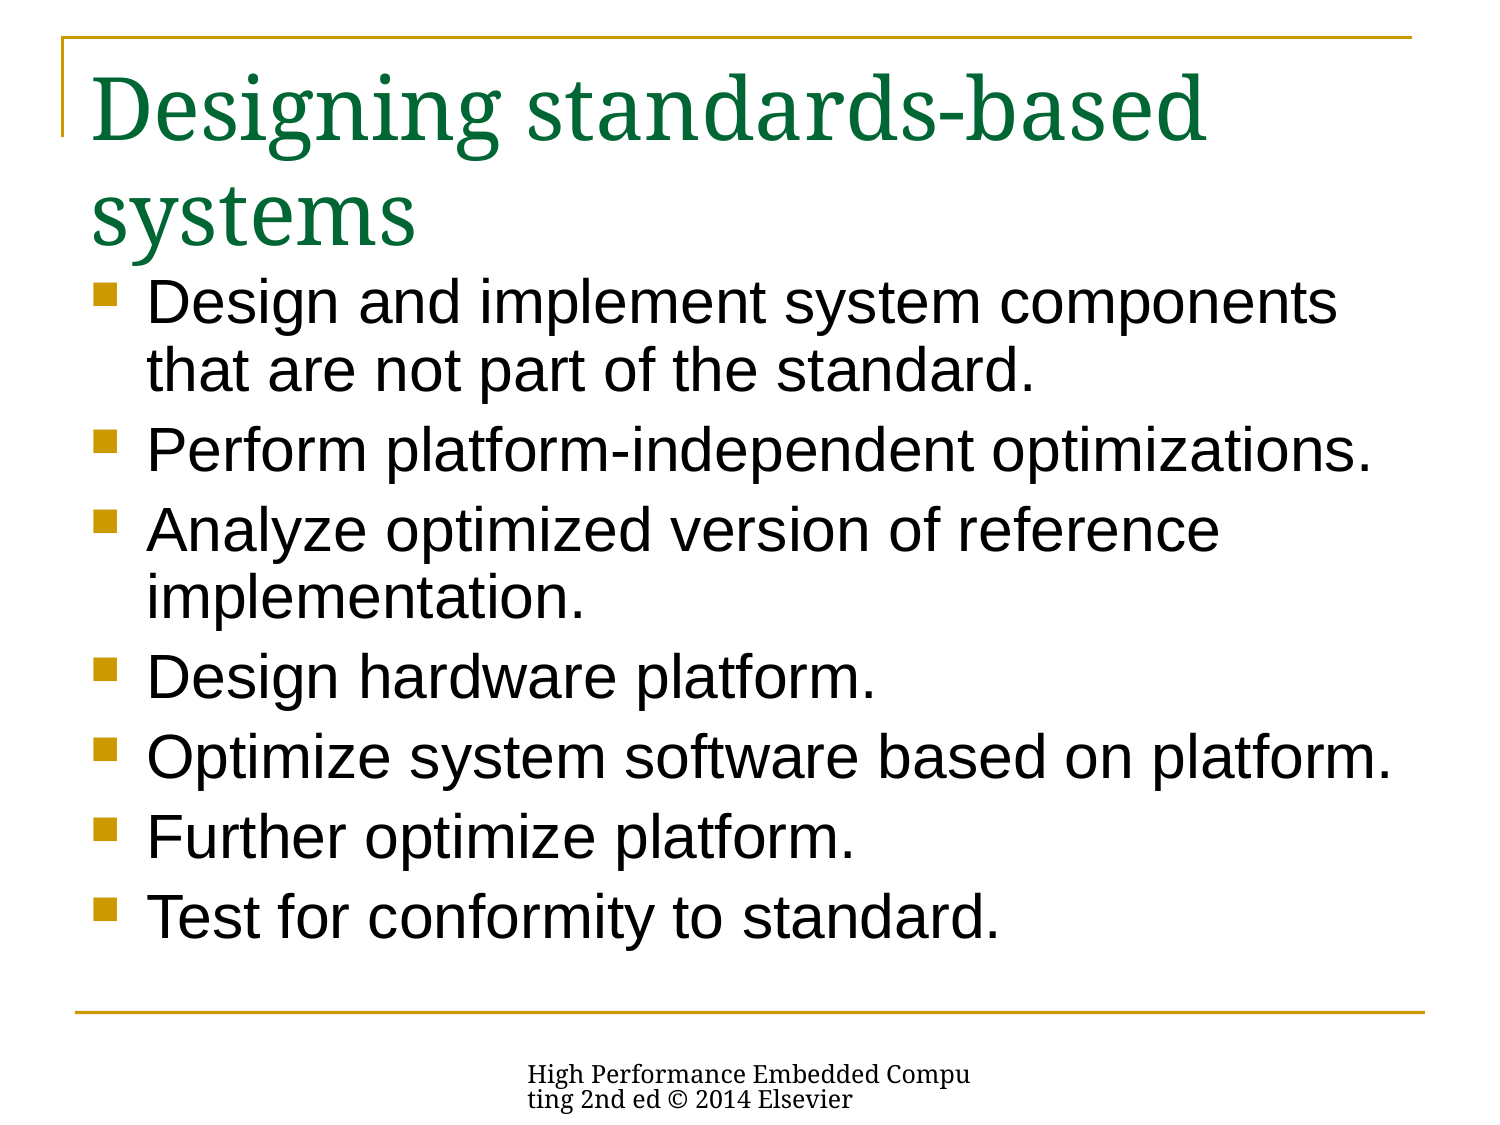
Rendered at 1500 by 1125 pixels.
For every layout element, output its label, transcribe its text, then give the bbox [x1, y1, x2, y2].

list Design and implement system components that are not part of the standard. Perform platform-independent optimizations. Analyze optimized version of reference implementation. Design hardware platform. Optimize system software based on platform. Further optimize platform. Test for conformity to standard. [75, 262, 1425, 1006]
title Designing standards-based systems [75, 45, 1425, 233]
footer High Performance Embedded Computing 2nd ed © 2014 Elsevier [512, 1025, 988, 1100]
